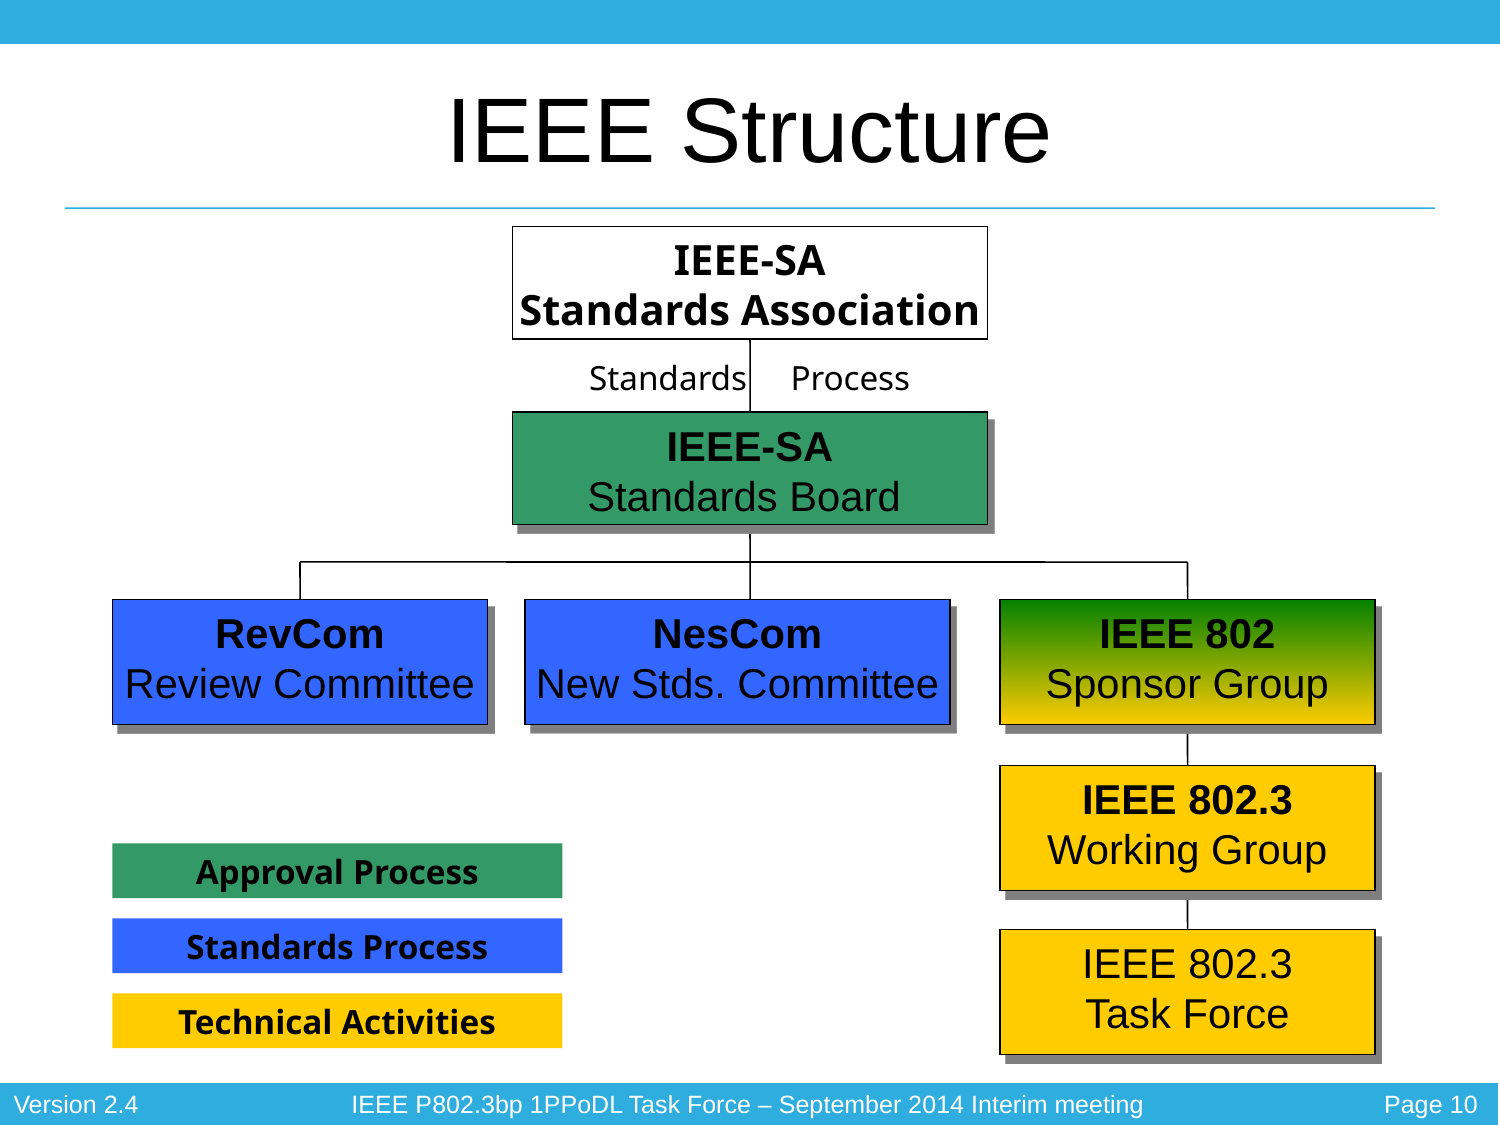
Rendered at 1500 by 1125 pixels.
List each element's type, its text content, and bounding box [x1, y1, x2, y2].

text_box IEEE-SA Standards Association [512, 226, 988, 339]
text_box NesCom New Stds. Committee [525, 599, 950, 725]
text_box IEEE 802 Sponsor Group [999, 599, 1375, 725]
text_box IEEE 802.3 Task Force [999, 929, 1375, 1055]
text_box Standards Process [112, 918, 563, 974]
text_box Approval Process [112, 843, 563, 899]
text_box RevCom Review Committee [112, 599, 488, 725]
text_box IEEE-SA Standards Board [512, 411, 988, 525]
text_box IEEE 802.3 Working Group [999, 765, 1375, 891]
title IEEE Structure [74, 66, 1426, 197]
text_box Technical Activities [112, 993, 563, 1049]
text_box Standards Process [512, 349, 988, 405]
